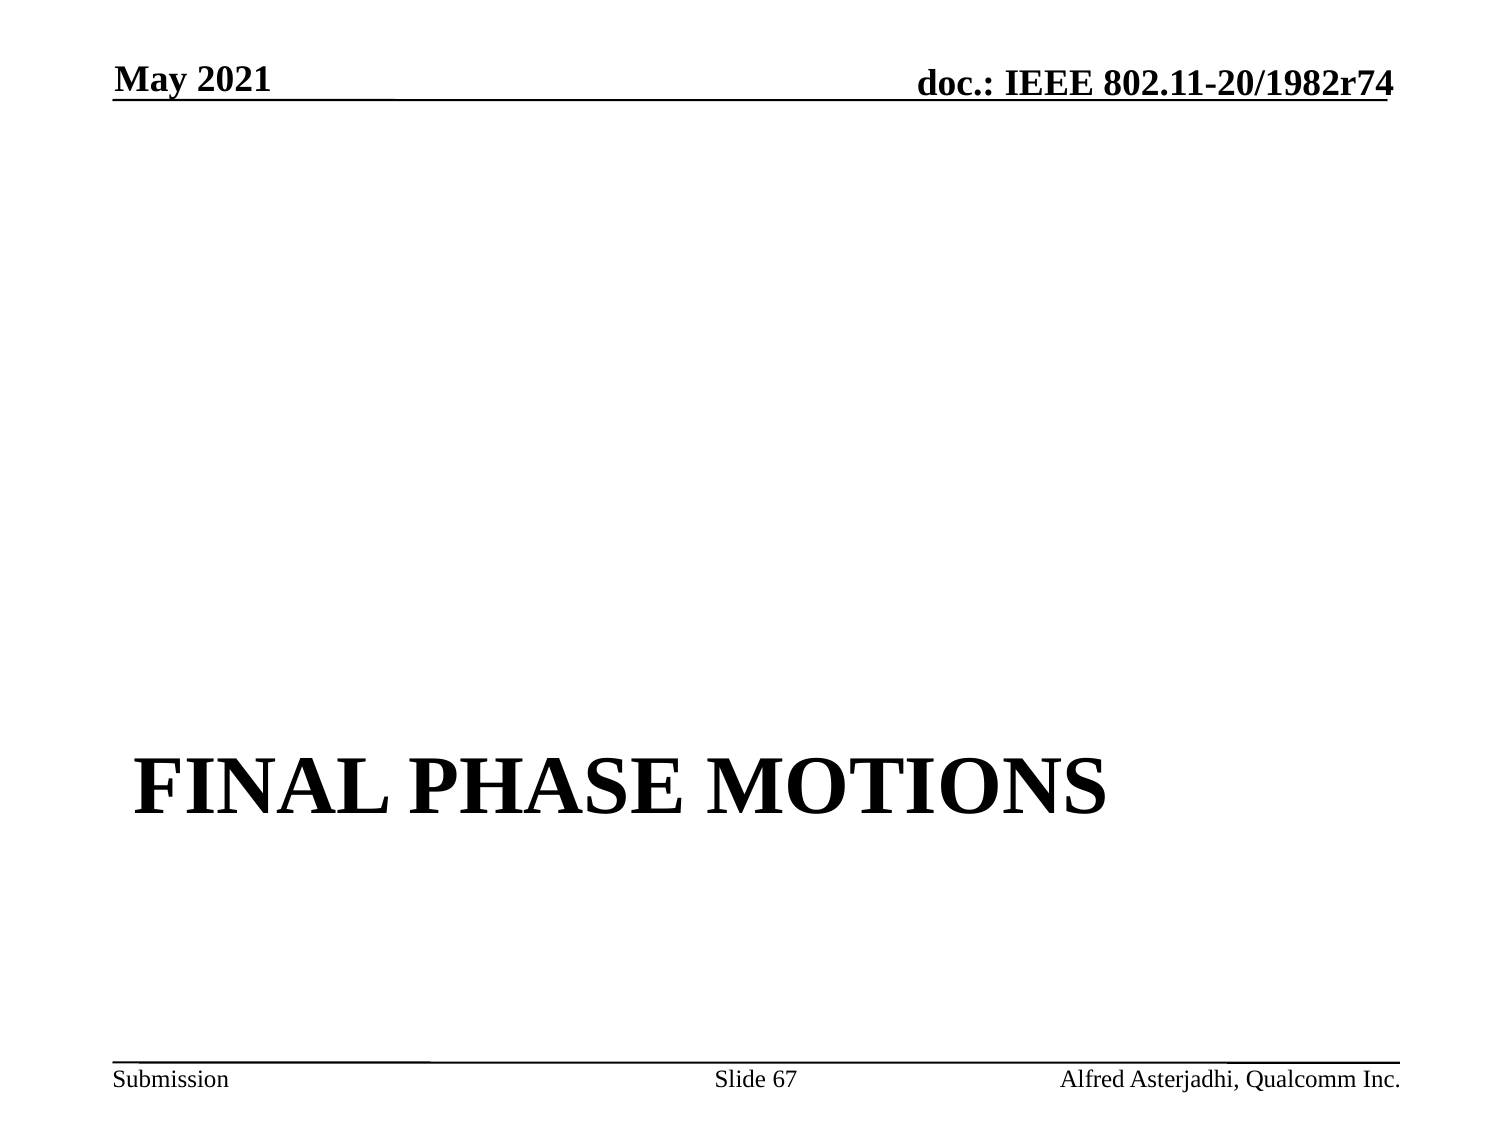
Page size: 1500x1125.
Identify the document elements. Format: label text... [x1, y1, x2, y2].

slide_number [114, 54, 423, 100]
footer Alfred Asterjadhi, Qualcomm Inc. [878, 1061, 1402, 1093]
title Final Phase motions [118, 722, 1394, 947]
slide_number Slide 67 [712, 1061, 800, 1123]
